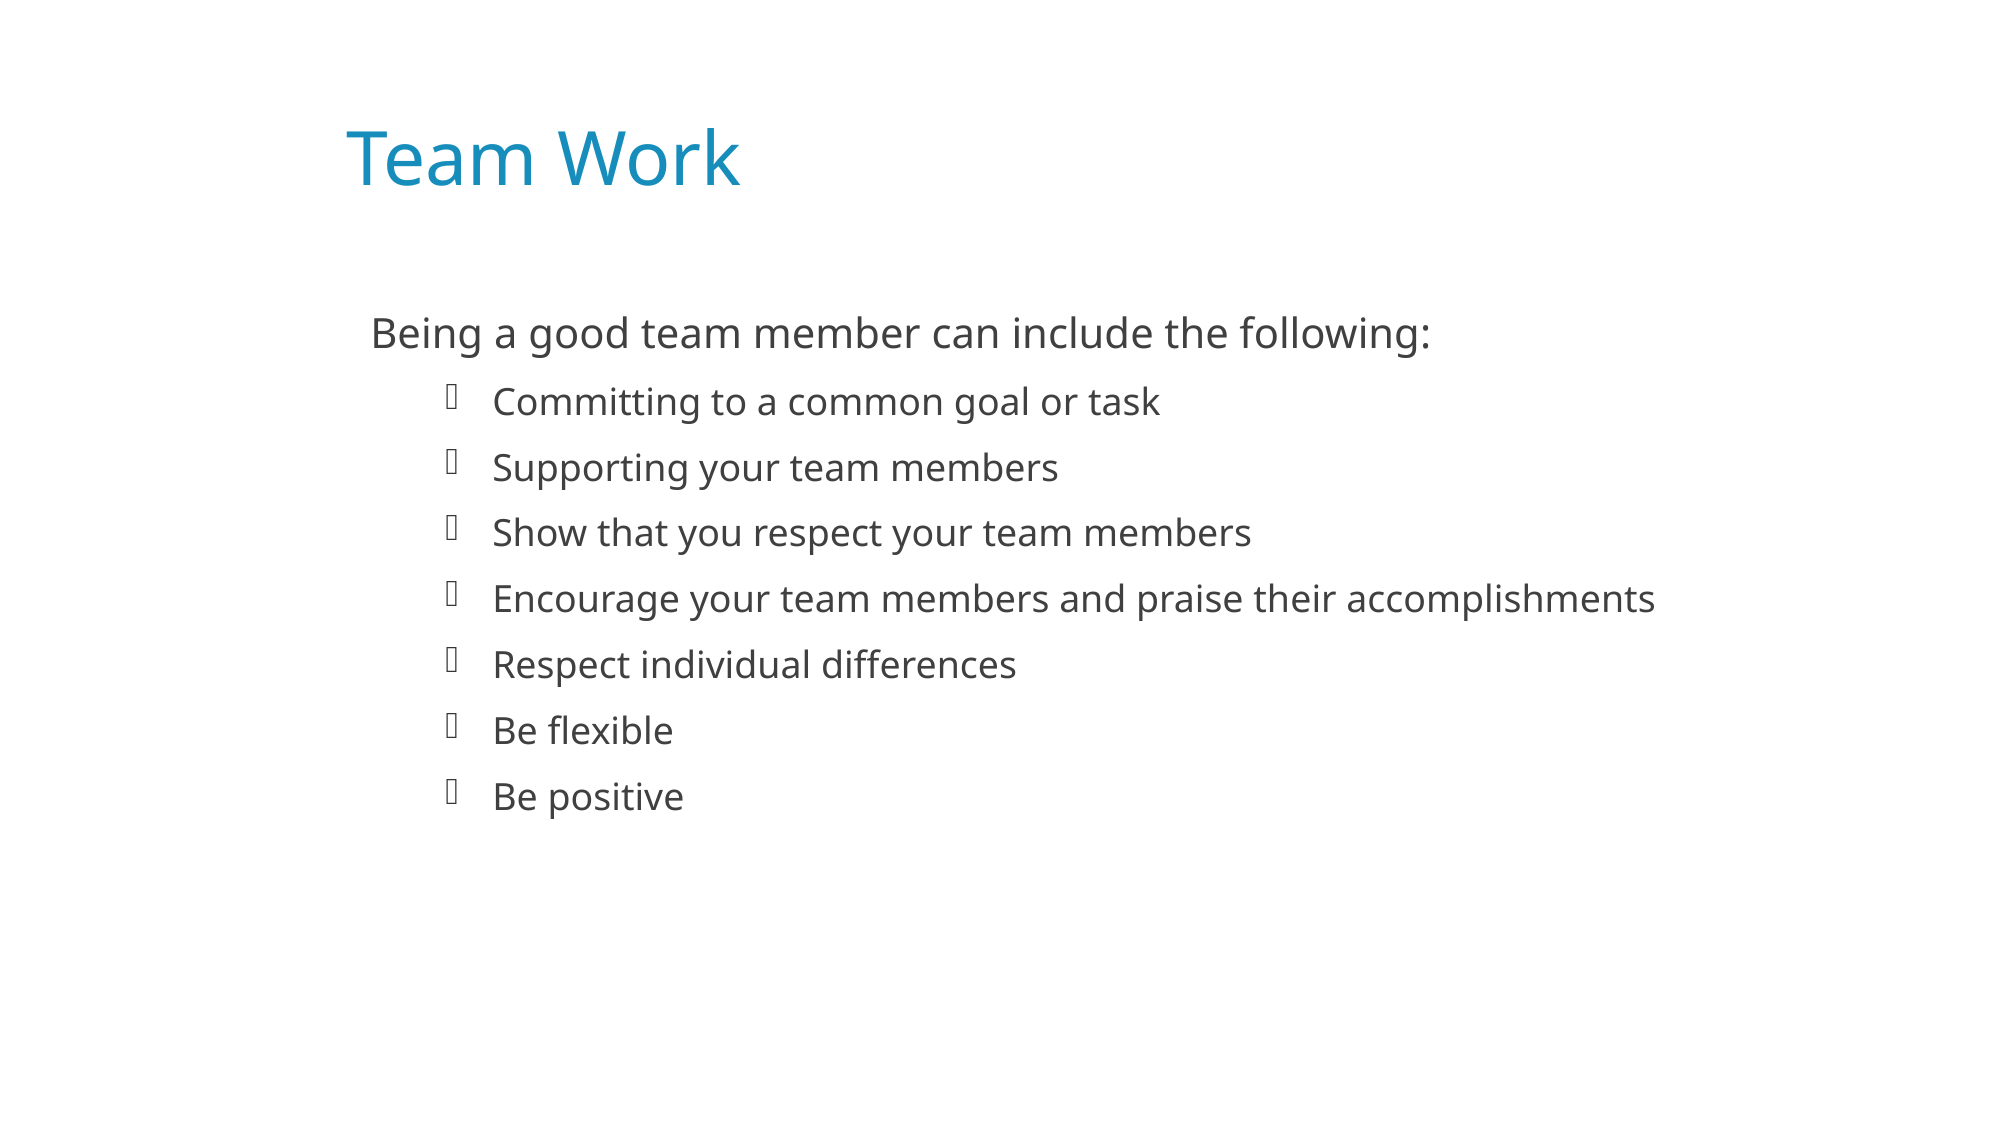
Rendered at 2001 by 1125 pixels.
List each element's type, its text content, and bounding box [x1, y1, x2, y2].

title Team Work [331, 102, 1794, 313]
list Being a good team member can include the following: Committing to a common goal or task Supporting your team members Show that you respect your team members Encourage your team members and praise their accomplishments Respect individual differences Be flexible Be positive [355, 299, 1818, 1023]
